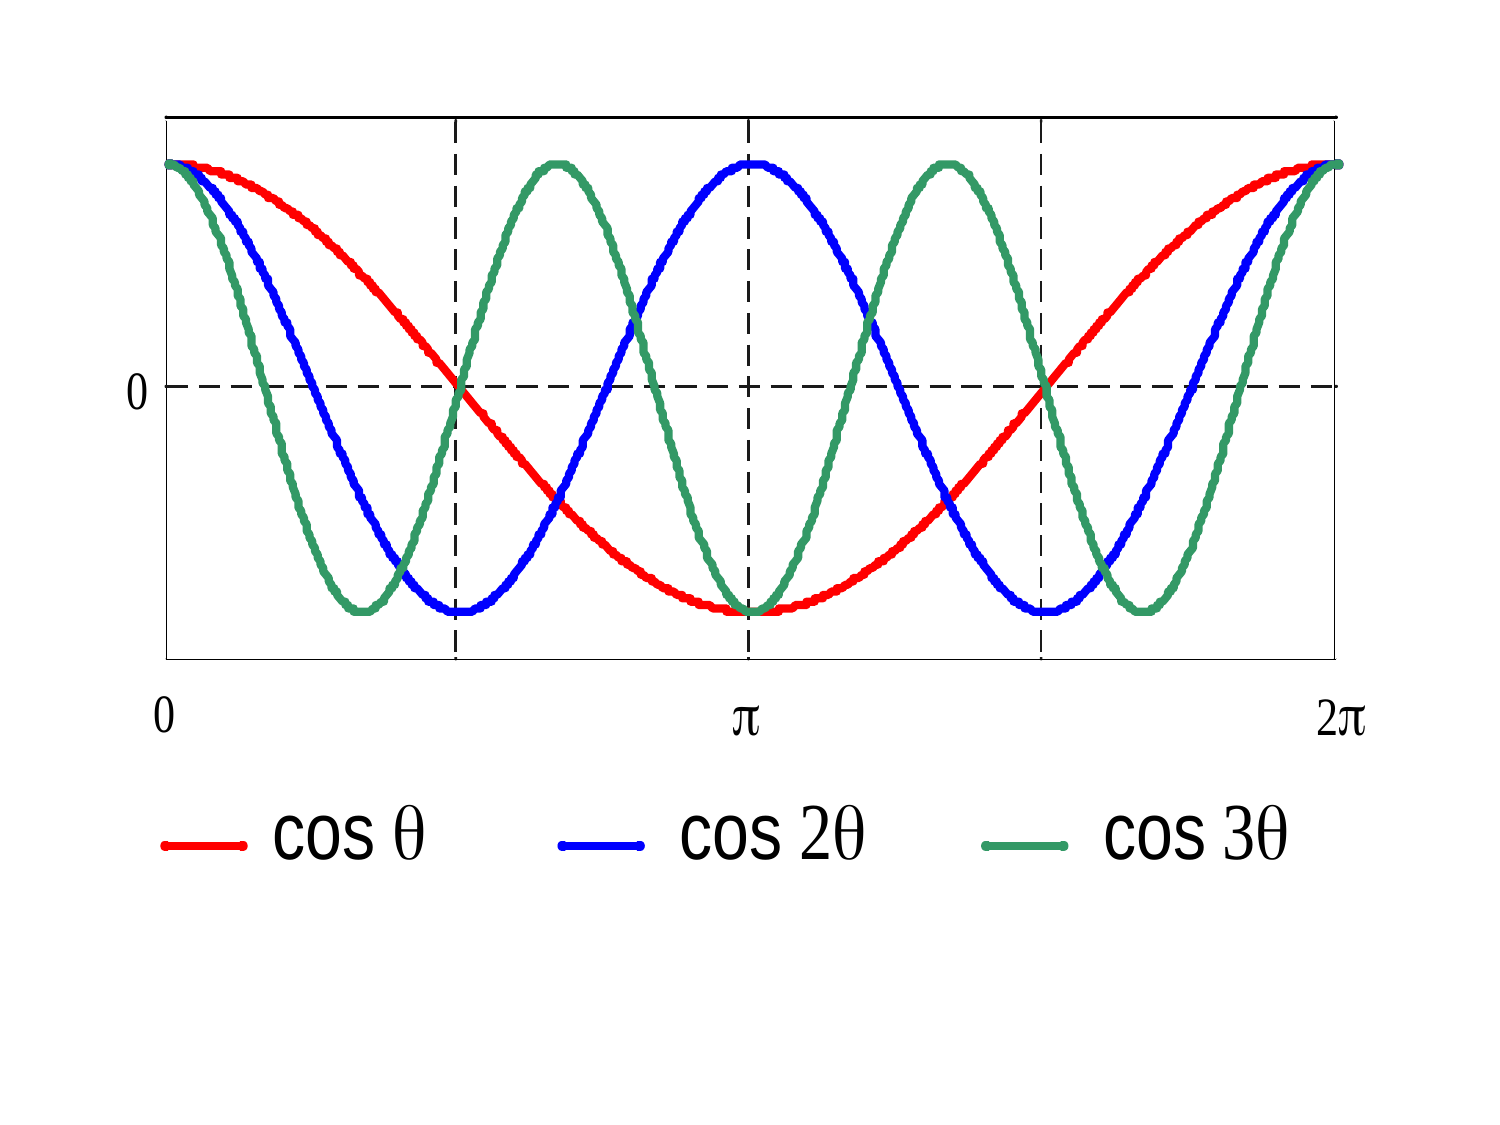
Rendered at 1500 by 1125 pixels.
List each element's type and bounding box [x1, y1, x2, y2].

text_box [122, 110, 1371, 889]
